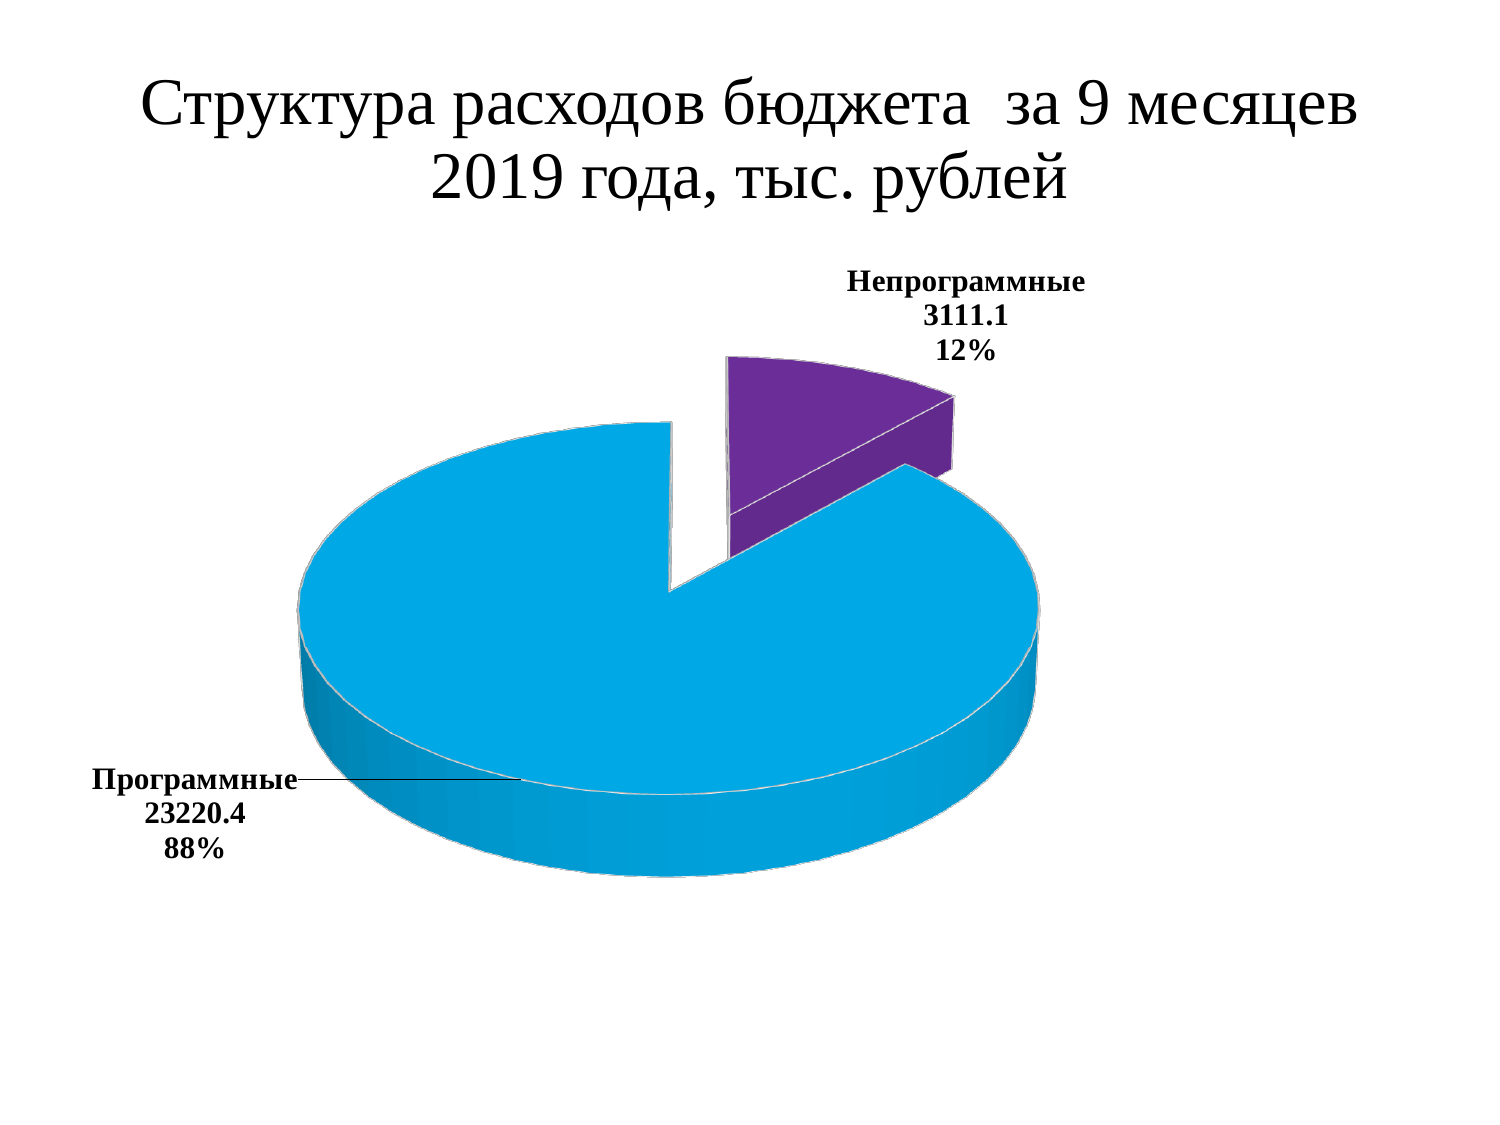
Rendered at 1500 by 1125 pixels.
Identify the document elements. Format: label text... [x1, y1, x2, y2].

chart [74, 242, 1341, 988]
title Структура расходов бюджета за 9 месяцев 2019 года, тыс. рублей [75, 45, 1425, 233]
